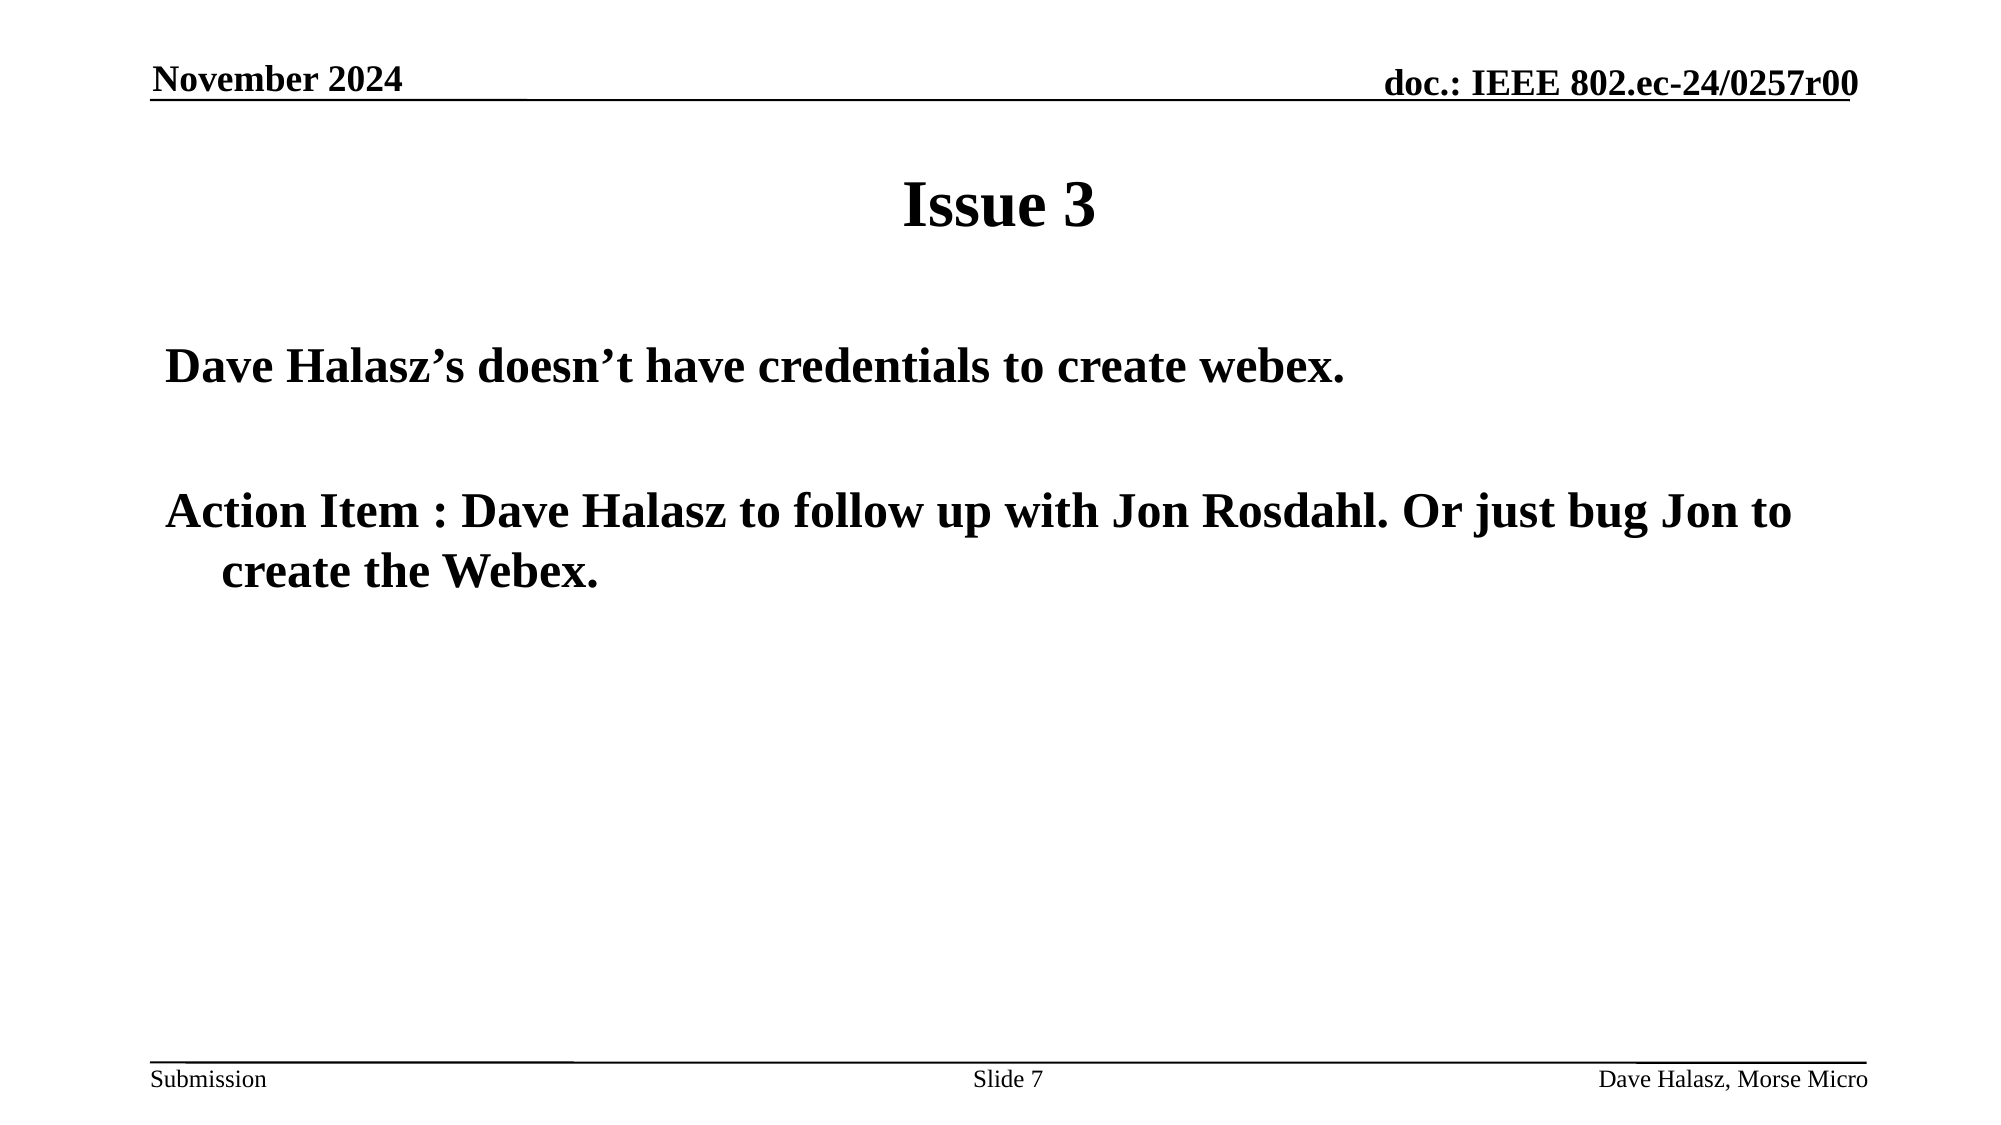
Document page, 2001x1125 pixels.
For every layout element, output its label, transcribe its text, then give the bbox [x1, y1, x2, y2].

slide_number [152, 54, 563, 100]
title Issue 3 [149, 112, 1850, 288]
slide_number Slide 7 [950, 1061, 1067, 1123]
footer Dave Halasz, Morse Micro [1171, 1061, 1869, 1093]
list Dave Halasz’s doesn’t have credentials to create webex. Action Item : Dave Halasz to follow up with Jon Rosdahl. Or just bug Jon to create the Webex. [149, 324, 1850, 1000]
